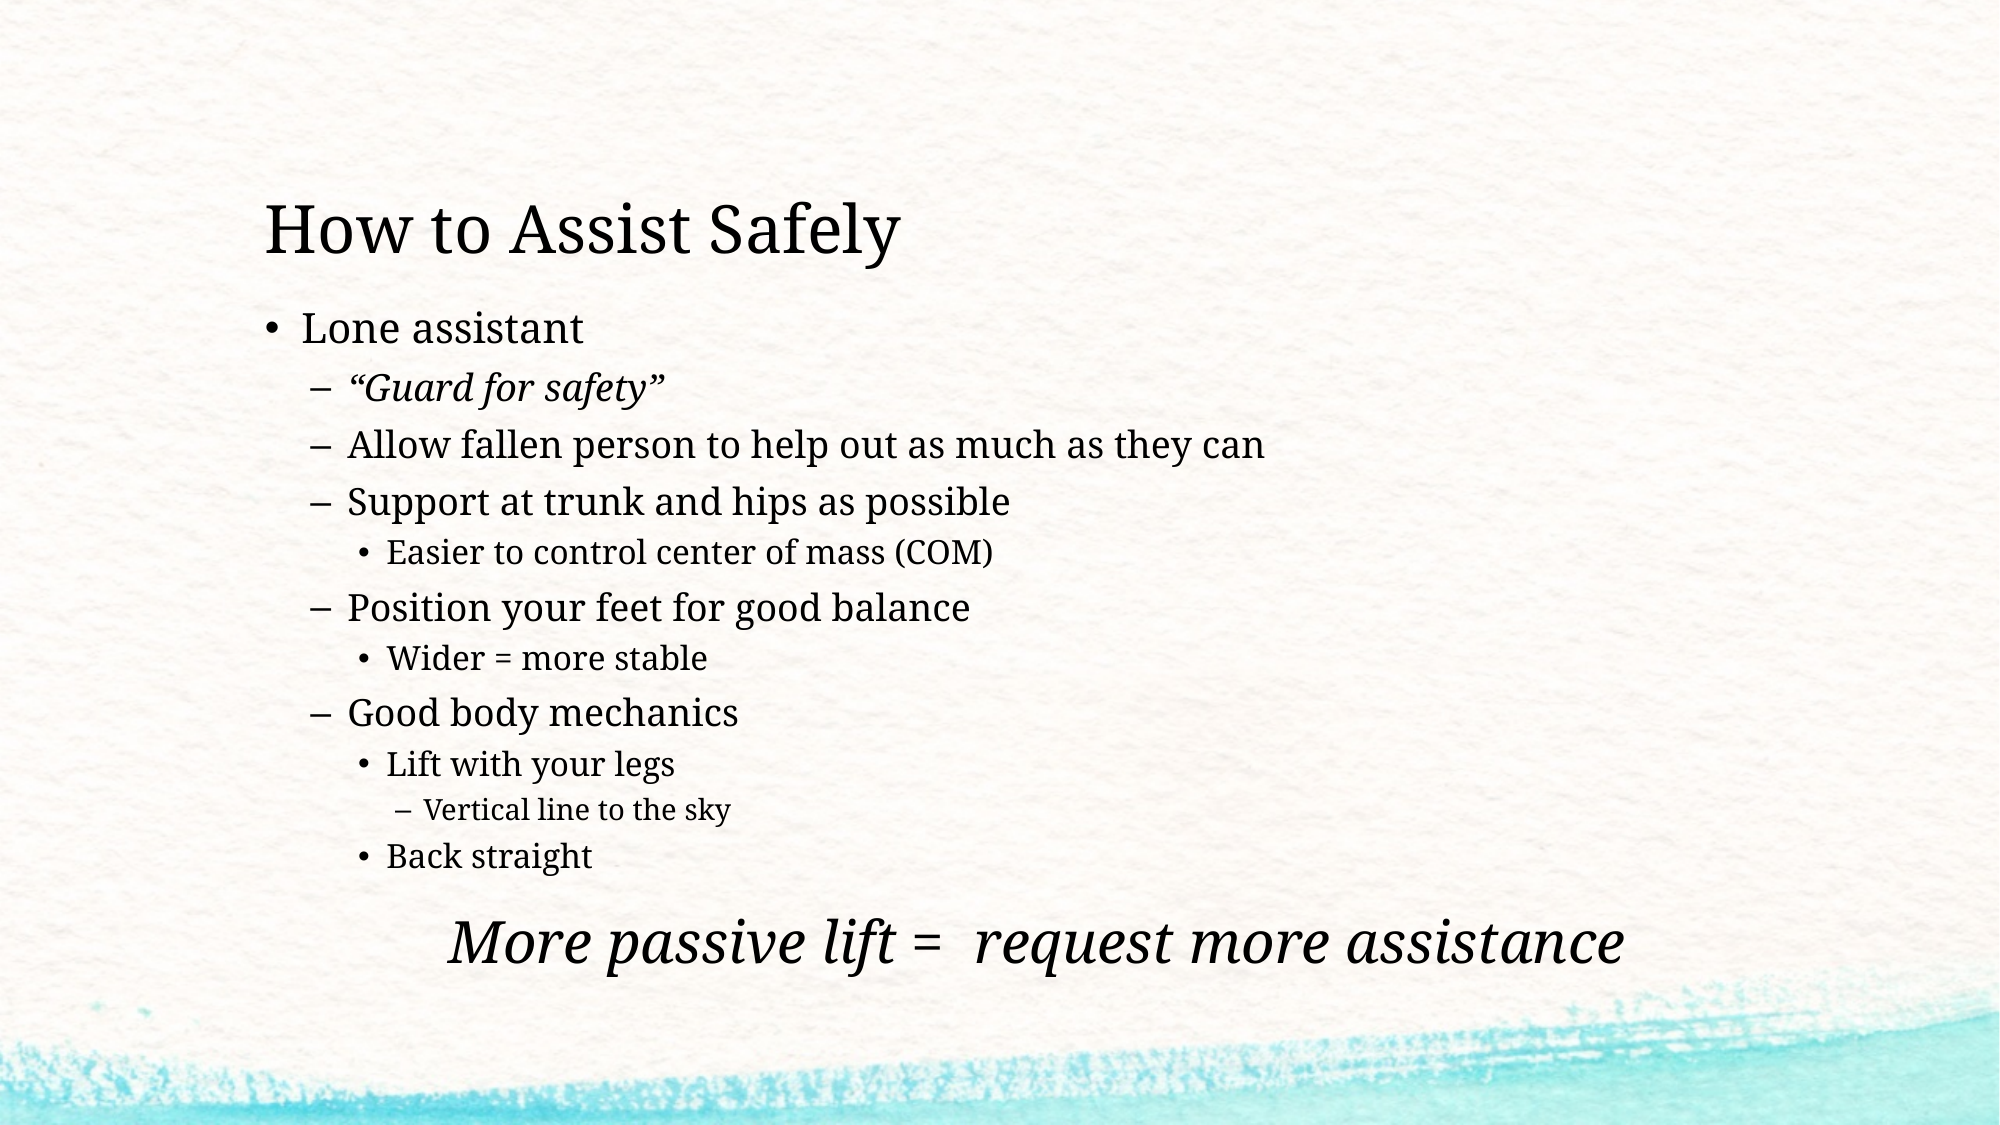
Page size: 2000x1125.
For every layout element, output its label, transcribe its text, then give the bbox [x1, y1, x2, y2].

title How to Assist Safely [249, 87, 1825, 275]
picture [0, 0, 2000, 1125]
list Lone assistant “Guard for safety” Allow fallen person to help out as much as they can Support at trunk and hips as possible Easier to control center of mass (COM) Position your feet for good balance Wider = more stable Good body mechanics Lift with your legs Vertical line to the sky Back straight More passive lift = request more assistance [249, 299, 1825, 988]
